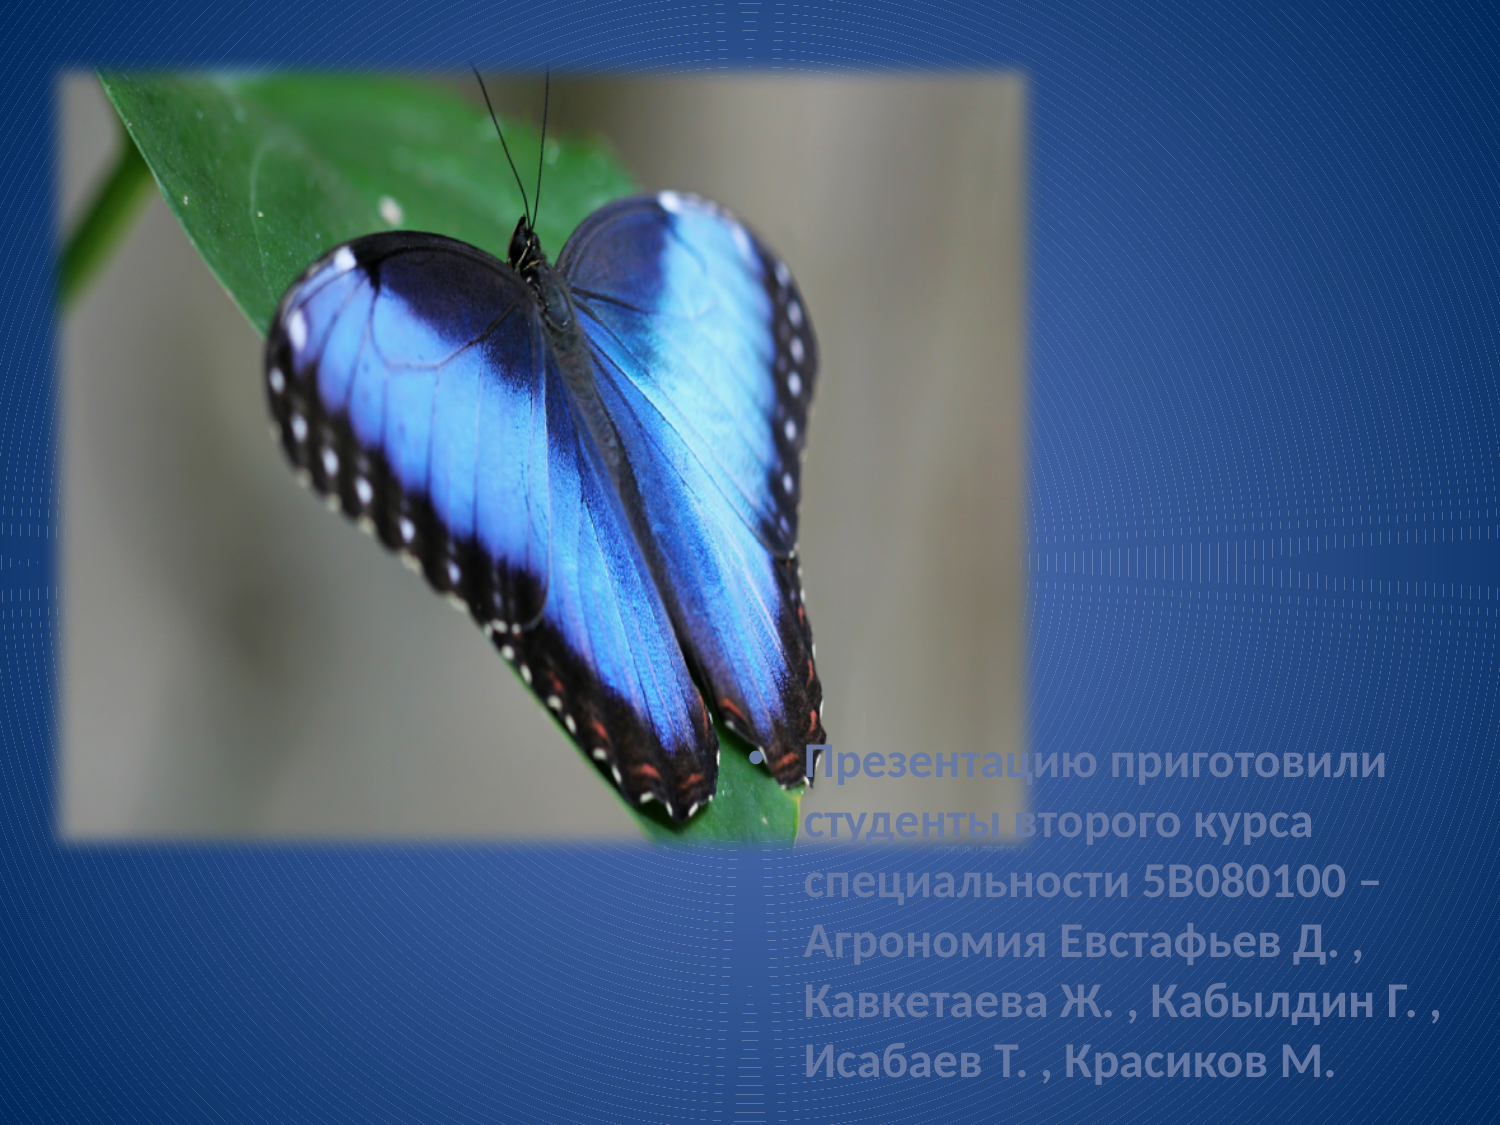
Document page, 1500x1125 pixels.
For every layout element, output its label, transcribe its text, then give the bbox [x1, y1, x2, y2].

picture [41, 54, 1045, 860]
list Презентацию приготовили студенты второго курса специальности 5В080100 – Агрономия Евстафьев Д. , Кавкетаева Ж. , Кабылдин Г. , Исабаев Т. , Красиков М. [731, 649, 1500, 1125]
